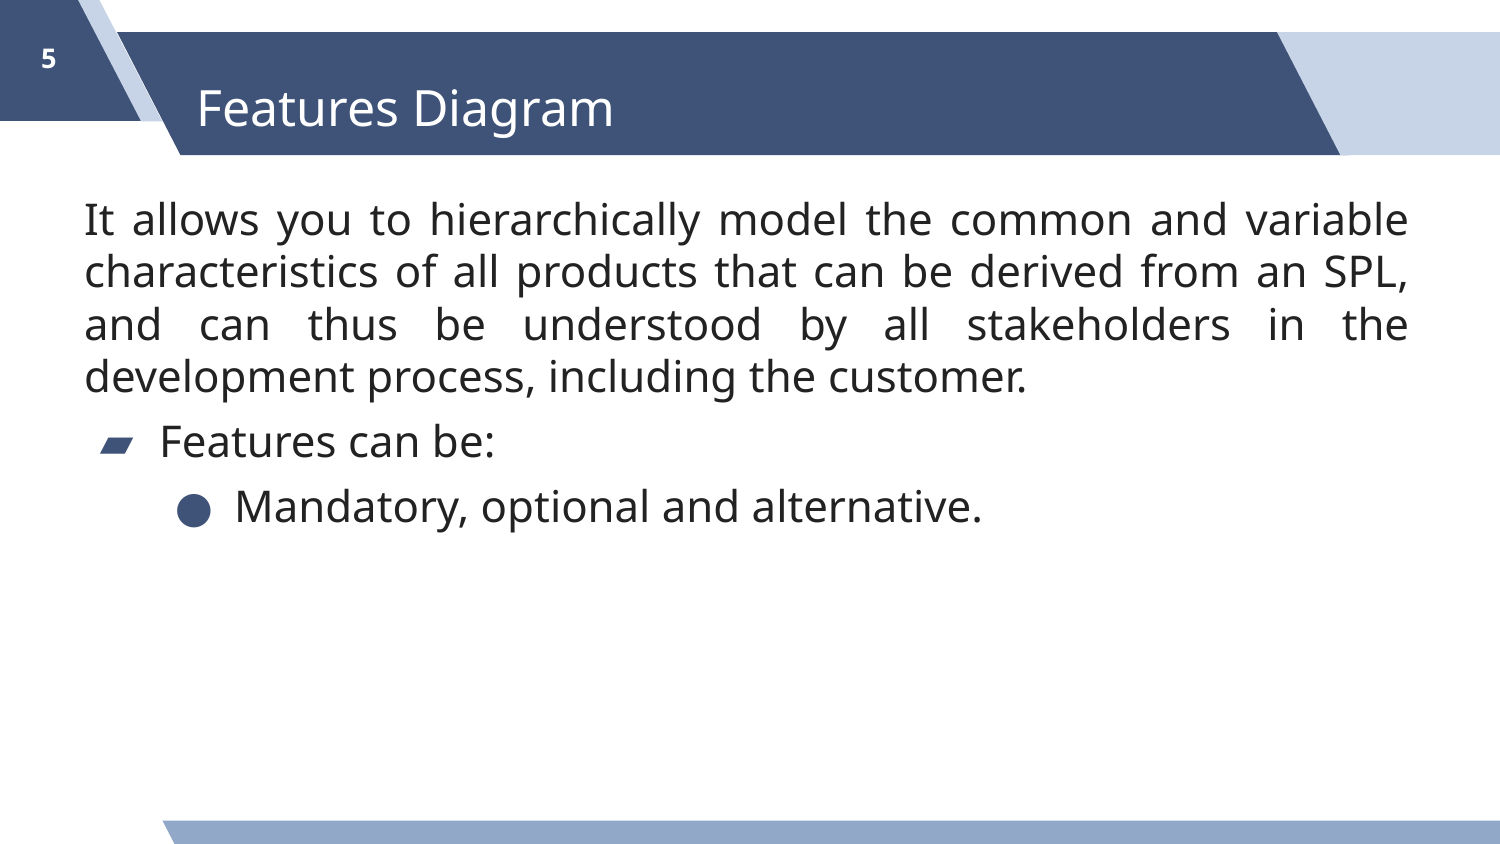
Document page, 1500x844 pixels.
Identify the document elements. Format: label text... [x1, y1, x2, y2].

slide_number ‹#› [0, 0, 98, 121]
list It allows you to hierarchically model the common and variable characteristics of all products that can be derived from an SPL, and can thus be understood by all stakeholders in the development process, including the customer. Features can be: Mandatory, optional and alternative. [69, 176, 1426, 737]
title Features Diagram [181, 45, 1285, 169]
